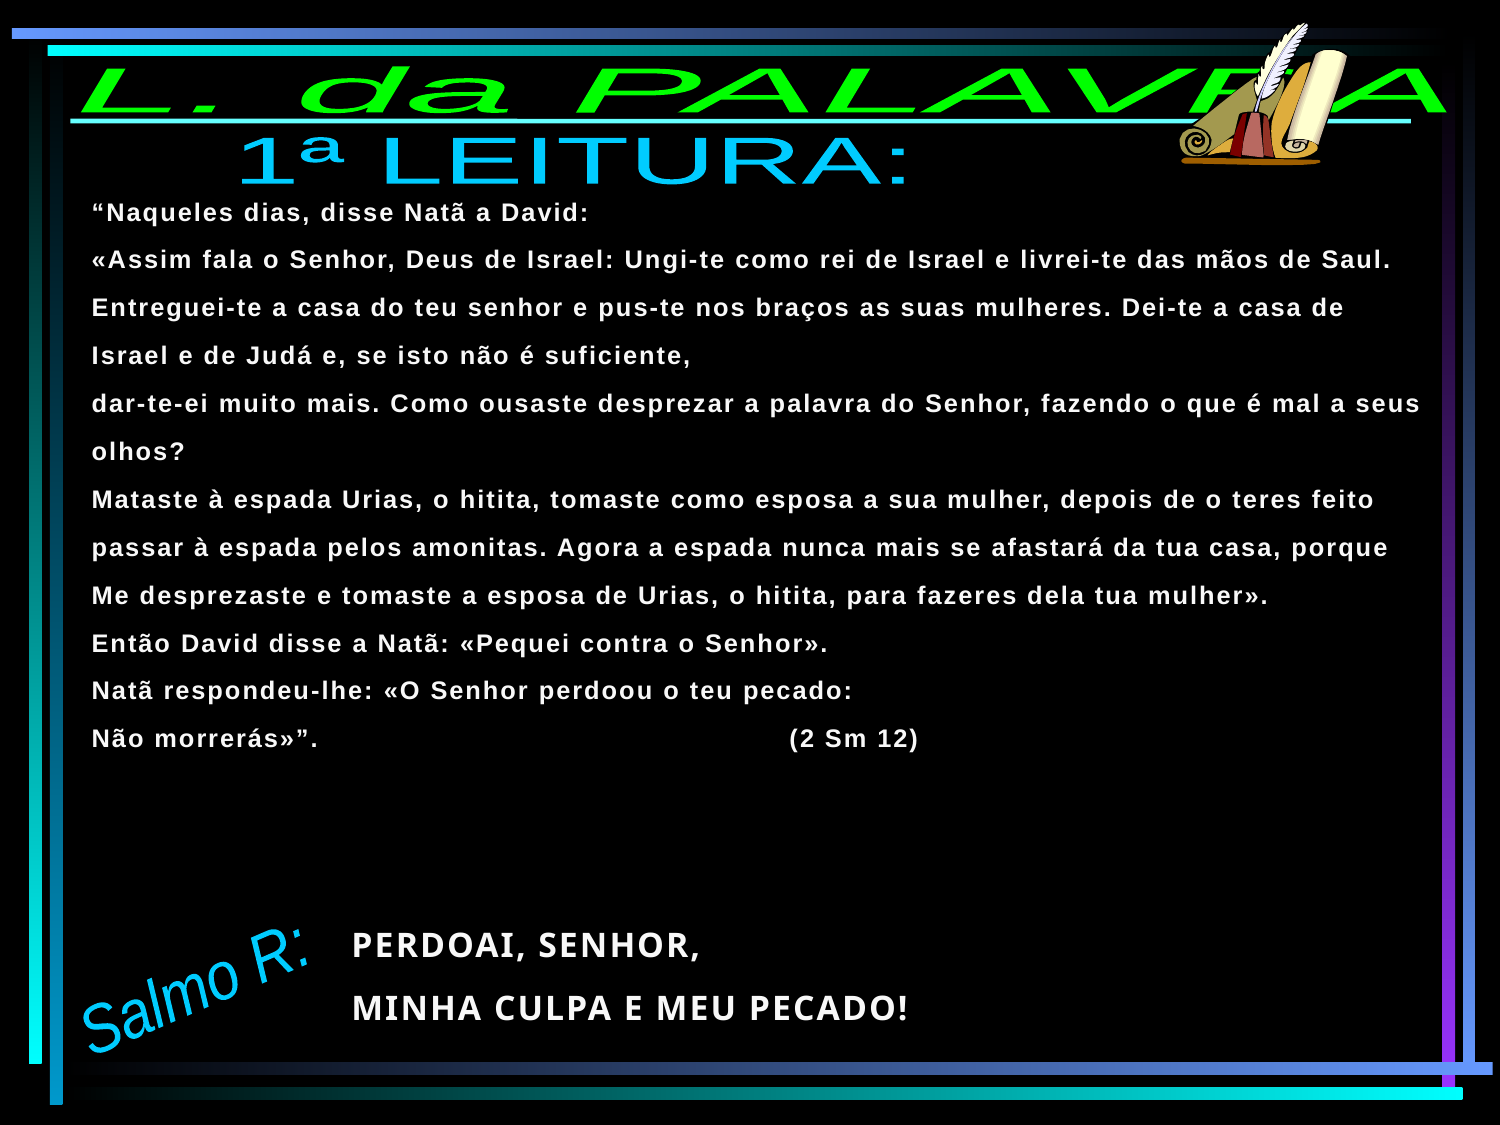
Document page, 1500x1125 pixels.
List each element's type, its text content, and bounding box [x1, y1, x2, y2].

text_box Perdoai, Senhor, minha culpa e meu pecado! [336, 917, 1341, 1057]
picture [1174, 18, 1354, 168]
text_box “Naqueles dias, disse Natã a David: «Assim fala o Senhor, Deus de Israel: Ungi-te como rei de Israel e livrei-te das mãos de Saul. Entreguei-te a casa do teu senhor e pus-te nos braços as suas mulheres. Dei-te a casa de Israel e de Judá e, se isto não é suficiente, dar-te-ei muito mais. Como ousaste desprezar a palavra do Senhor, fazendo o que é mal a seus olhos? Mataste à espada Urias, o hitita, tomaste como esposa a sua mulher, depois de o teres feito passar à espada pelos amonitas. Agora a espada nunca mais se afastará da tua casa, porque Me desprezaste e tomaste a esposa de Urias, o hitita, para fazeres dela tua mulher». Então David disse a Natã: «Pequei contra o Senhor». Natã respondeu-lhe: «O Senhor perdoou o teu pecado: Não morrerás»”. (2 Sm 12) [76, 187, 1447, 778]
